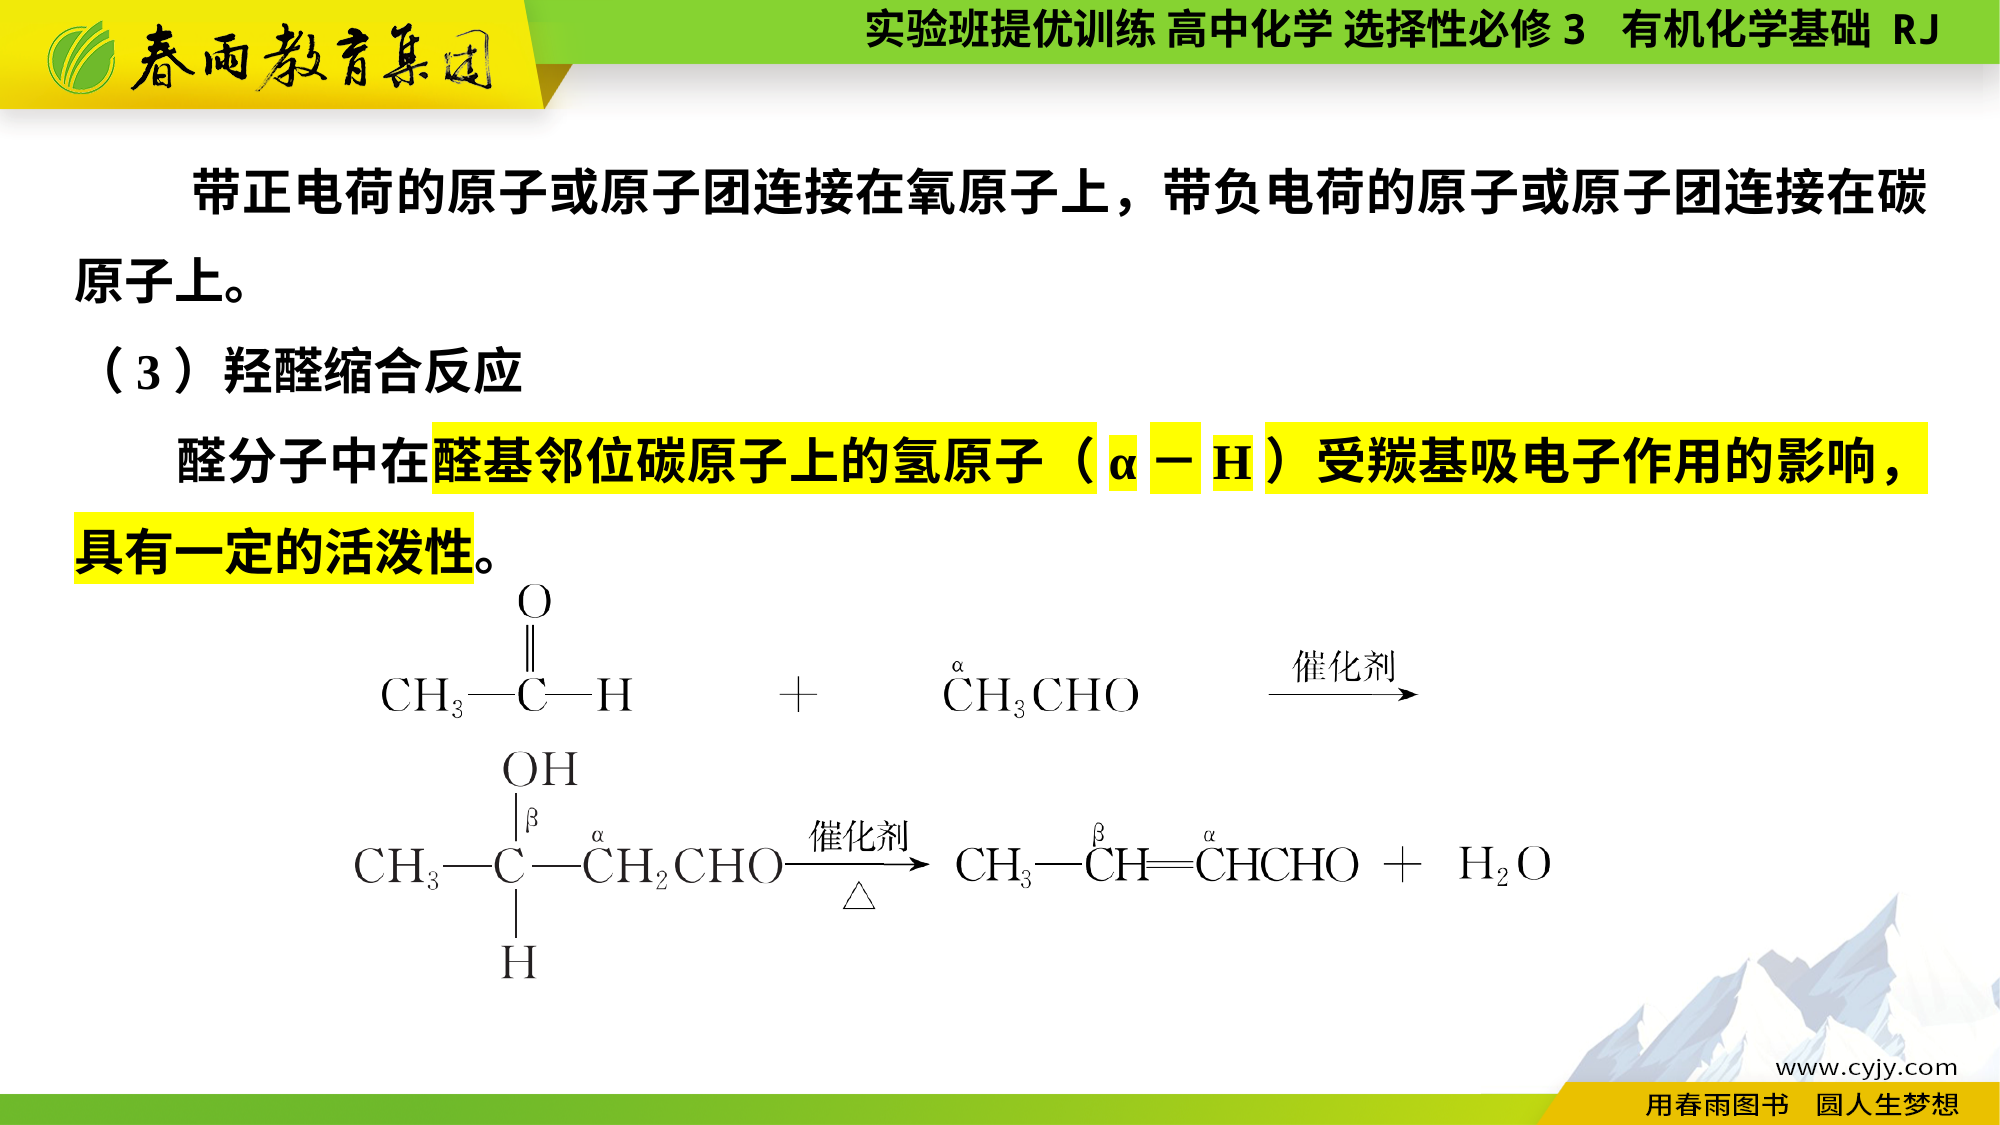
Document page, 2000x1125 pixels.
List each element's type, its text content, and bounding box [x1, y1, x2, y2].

picture [0, 0, 2000, 1125]
list 带正电荷的原子或原子团连接在氧原子上，带负电荷的原子或原子团连接在碳原子上。 （3）羟醛缩合反应 醛分子中在醛基邻位碳原子上的氢原子（α－H）受羰基吸电子作用的影响，具有一定的活泼性。 [59, 122, 1944, 592]
